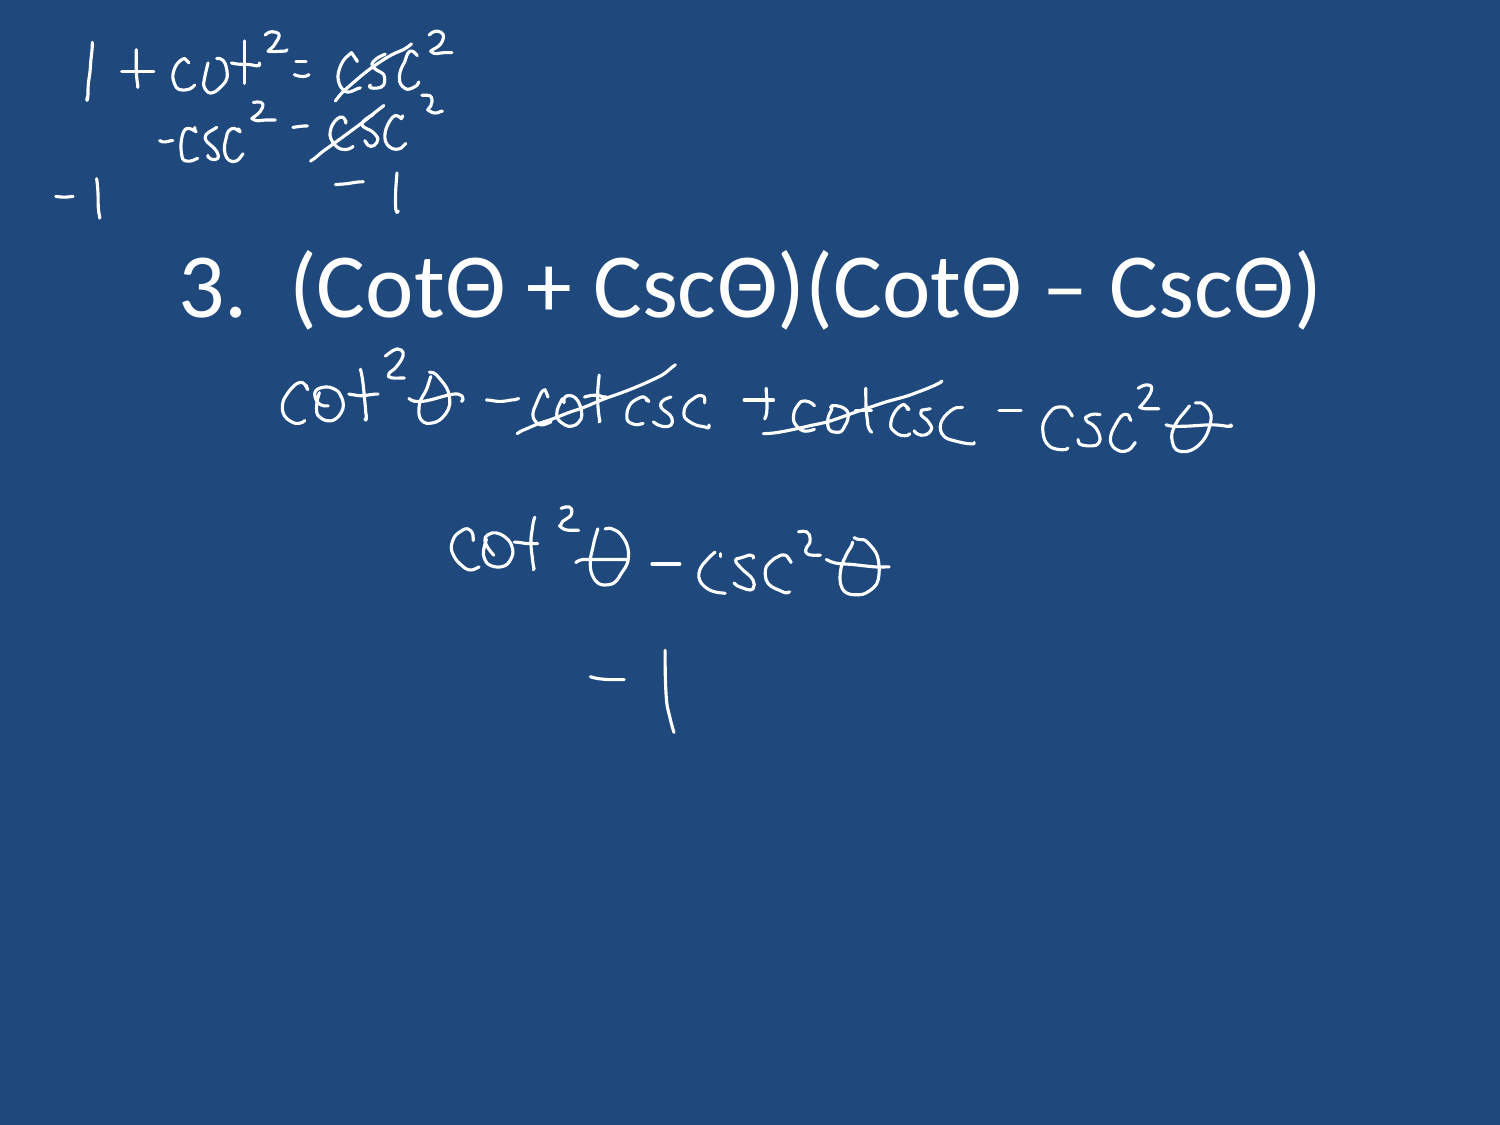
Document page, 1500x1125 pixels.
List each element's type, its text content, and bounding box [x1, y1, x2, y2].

title 3. (CotΘ + CscΘ)(CotΘ – CscΘ) [75, 187, 1425, 375]
